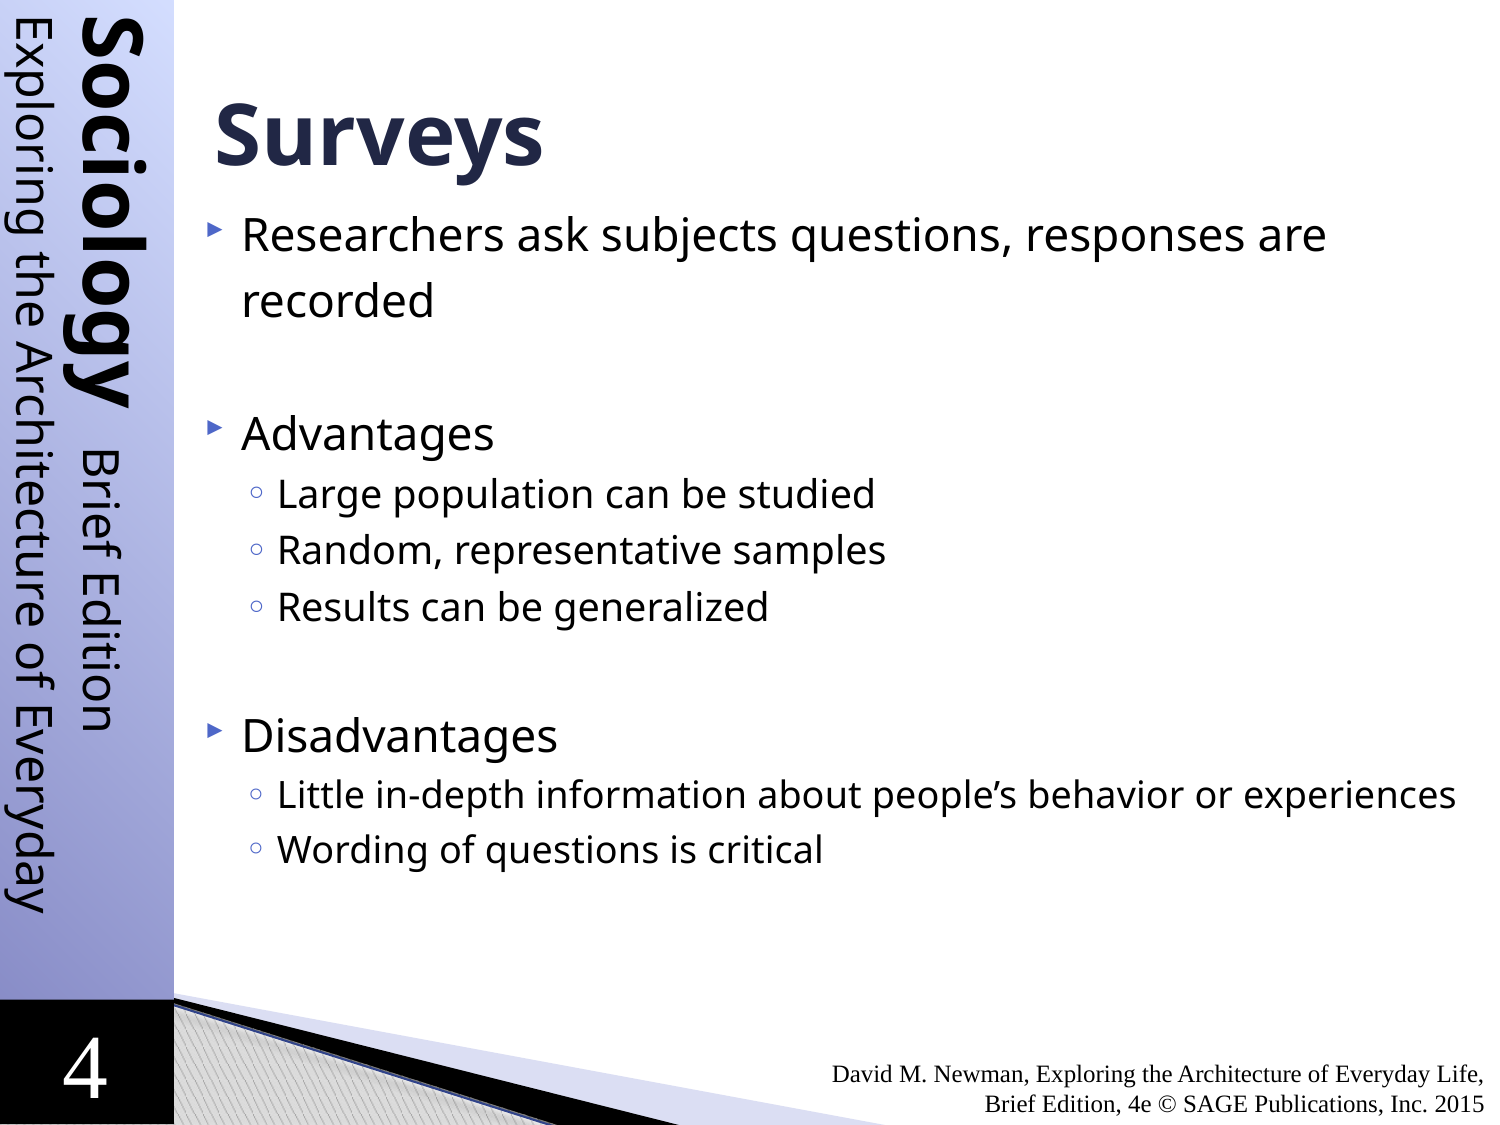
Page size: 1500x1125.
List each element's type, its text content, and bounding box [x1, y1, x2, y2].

picture [174, 1003, 558, 1125]
list Researchers ask subjects questions, responses are recorded Advantages Large population can be studied Random, representative samples Results can be generalized Disadvantages Little in-depth information about people’s behavior or experiences Wording of questions is critical [174, 187, 1488, 930]
title Surveys [200, 37, 1500, 225]
footer David M. Newman, Exploring the Architecture of Everyday Life, Brief Edition, 4e © SAGE Publications, Inc. 2015 [812, 1065, 1500, 1125]
